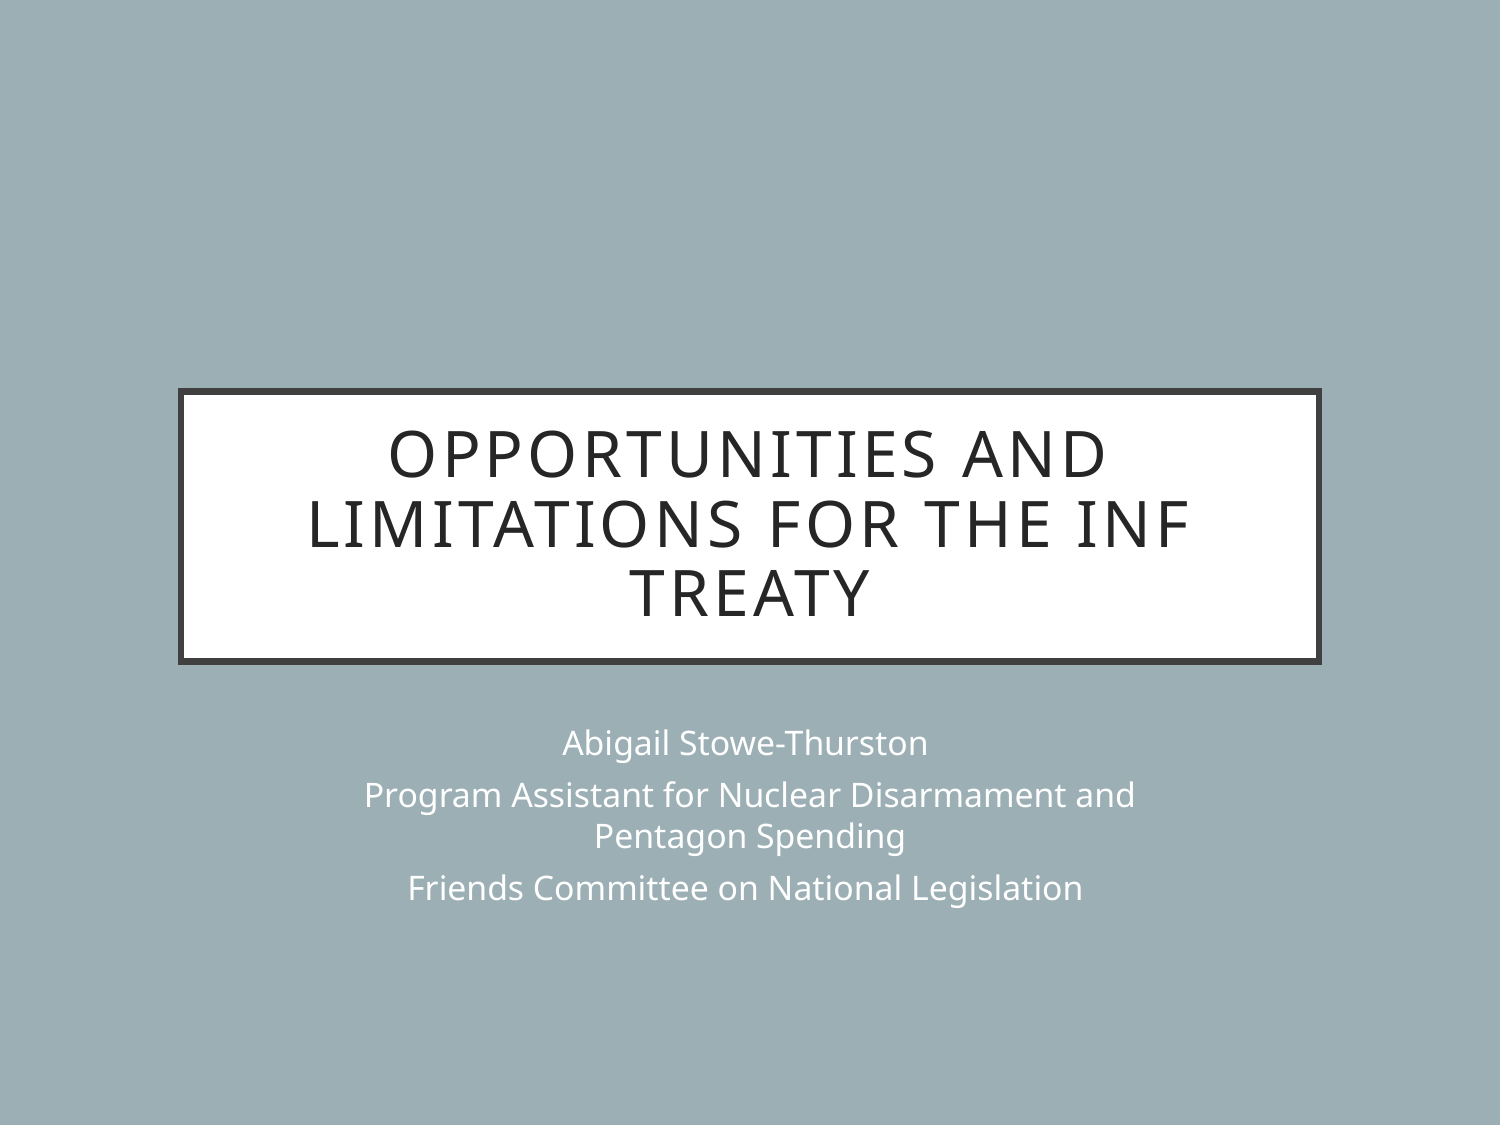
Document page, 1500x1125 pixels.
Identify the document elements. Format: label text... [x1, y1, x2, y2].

title Opportunities and Limitations for the INF Treaty [178, 388, 1322, 665]
subtitle Abigail Stowe-Thurston Program Assistant for Nuclear Disarmament and Pentagon Spending Friends Committee on National Legislation [331, 713, 1169, 918]
